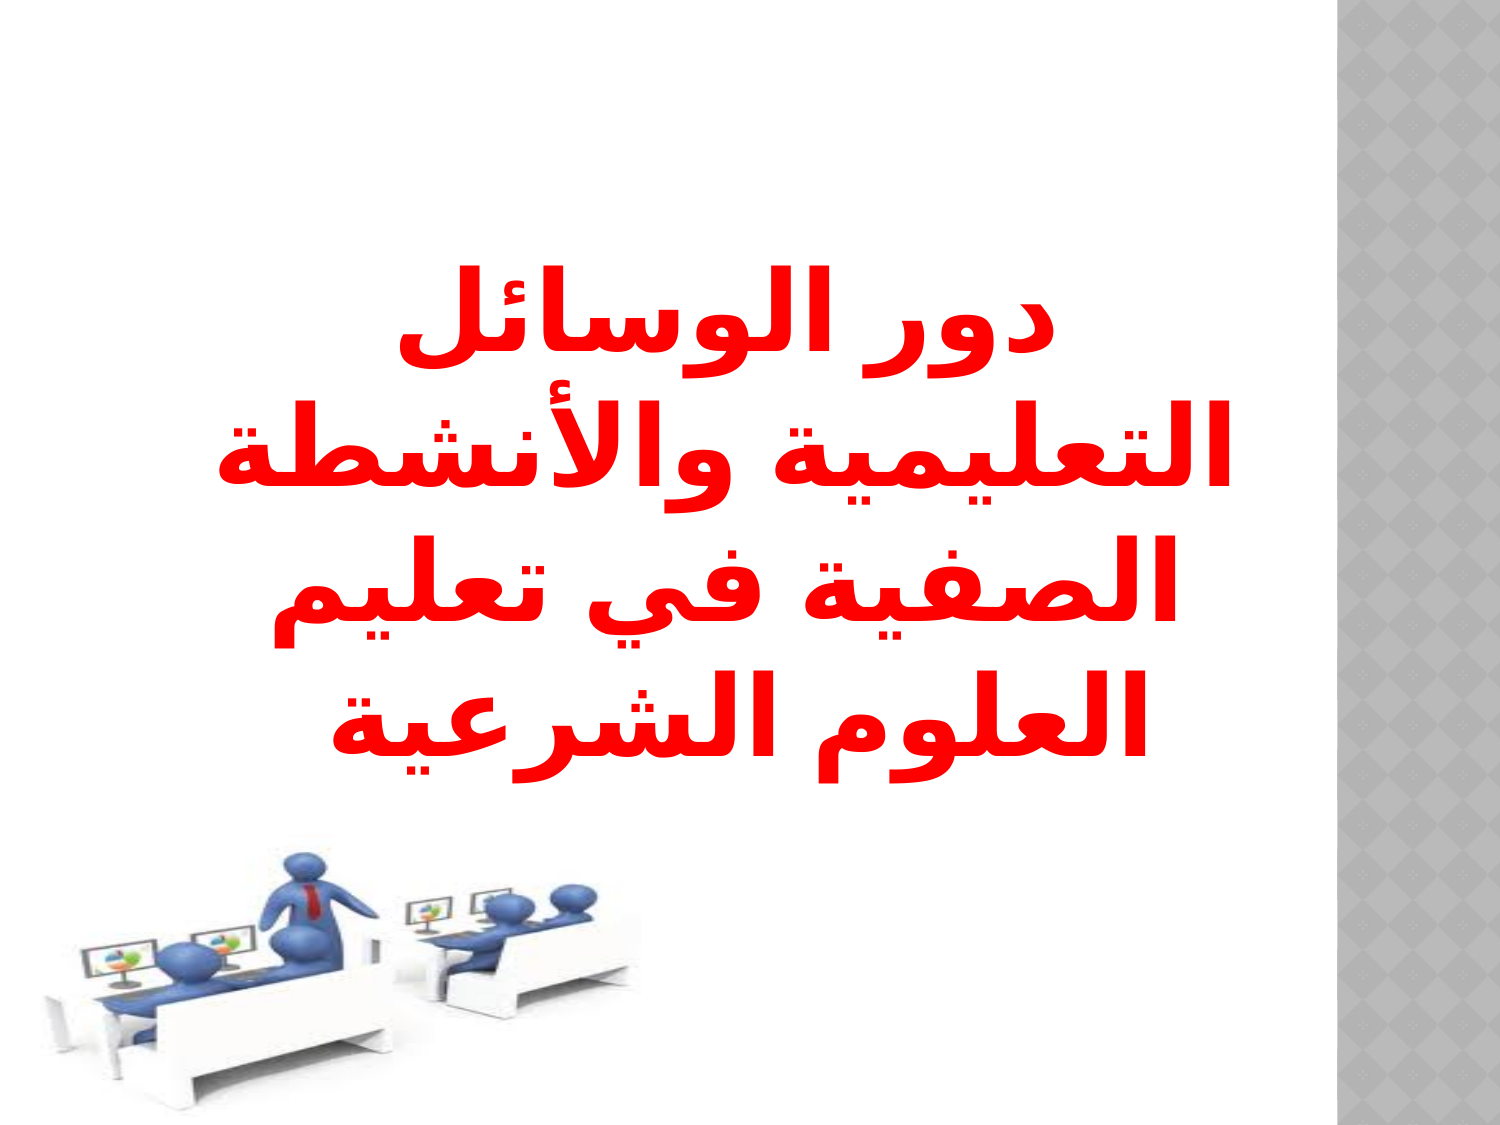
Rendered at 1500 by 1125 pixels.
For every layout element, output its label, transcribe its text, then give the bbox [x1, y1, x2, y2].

text_box دور الوسائل التعليمية والأنشطة الصفية في تعليم العلوم الشرعية [147, 231, 1306, 787]
picture [0, 833, 692, 1125]
text_box [74, 45, 1425, 233]
